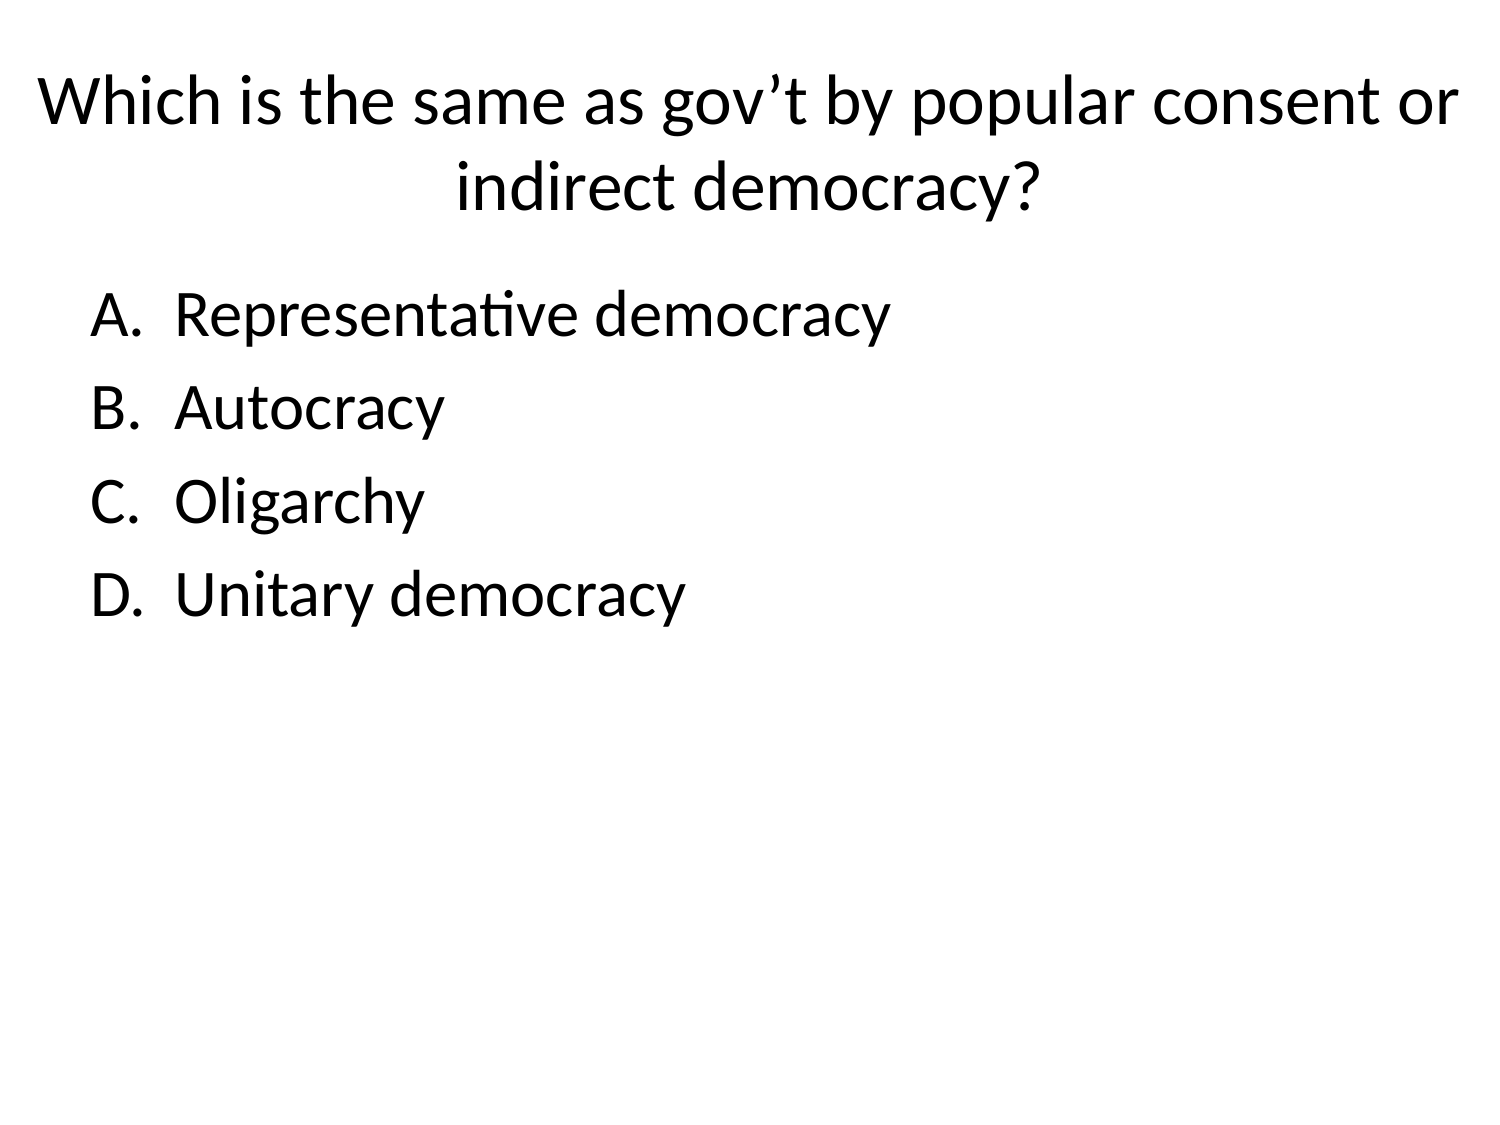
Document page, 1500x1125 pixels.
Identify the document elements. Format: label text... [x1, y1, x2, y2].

list Representative democracy Autocracy Oligarchy Unitary democracy [75, 262, 1425, 1005]
title Which is the same as gov’t by popular consent or indirect democracy? [0, 45, 1500, 233]
